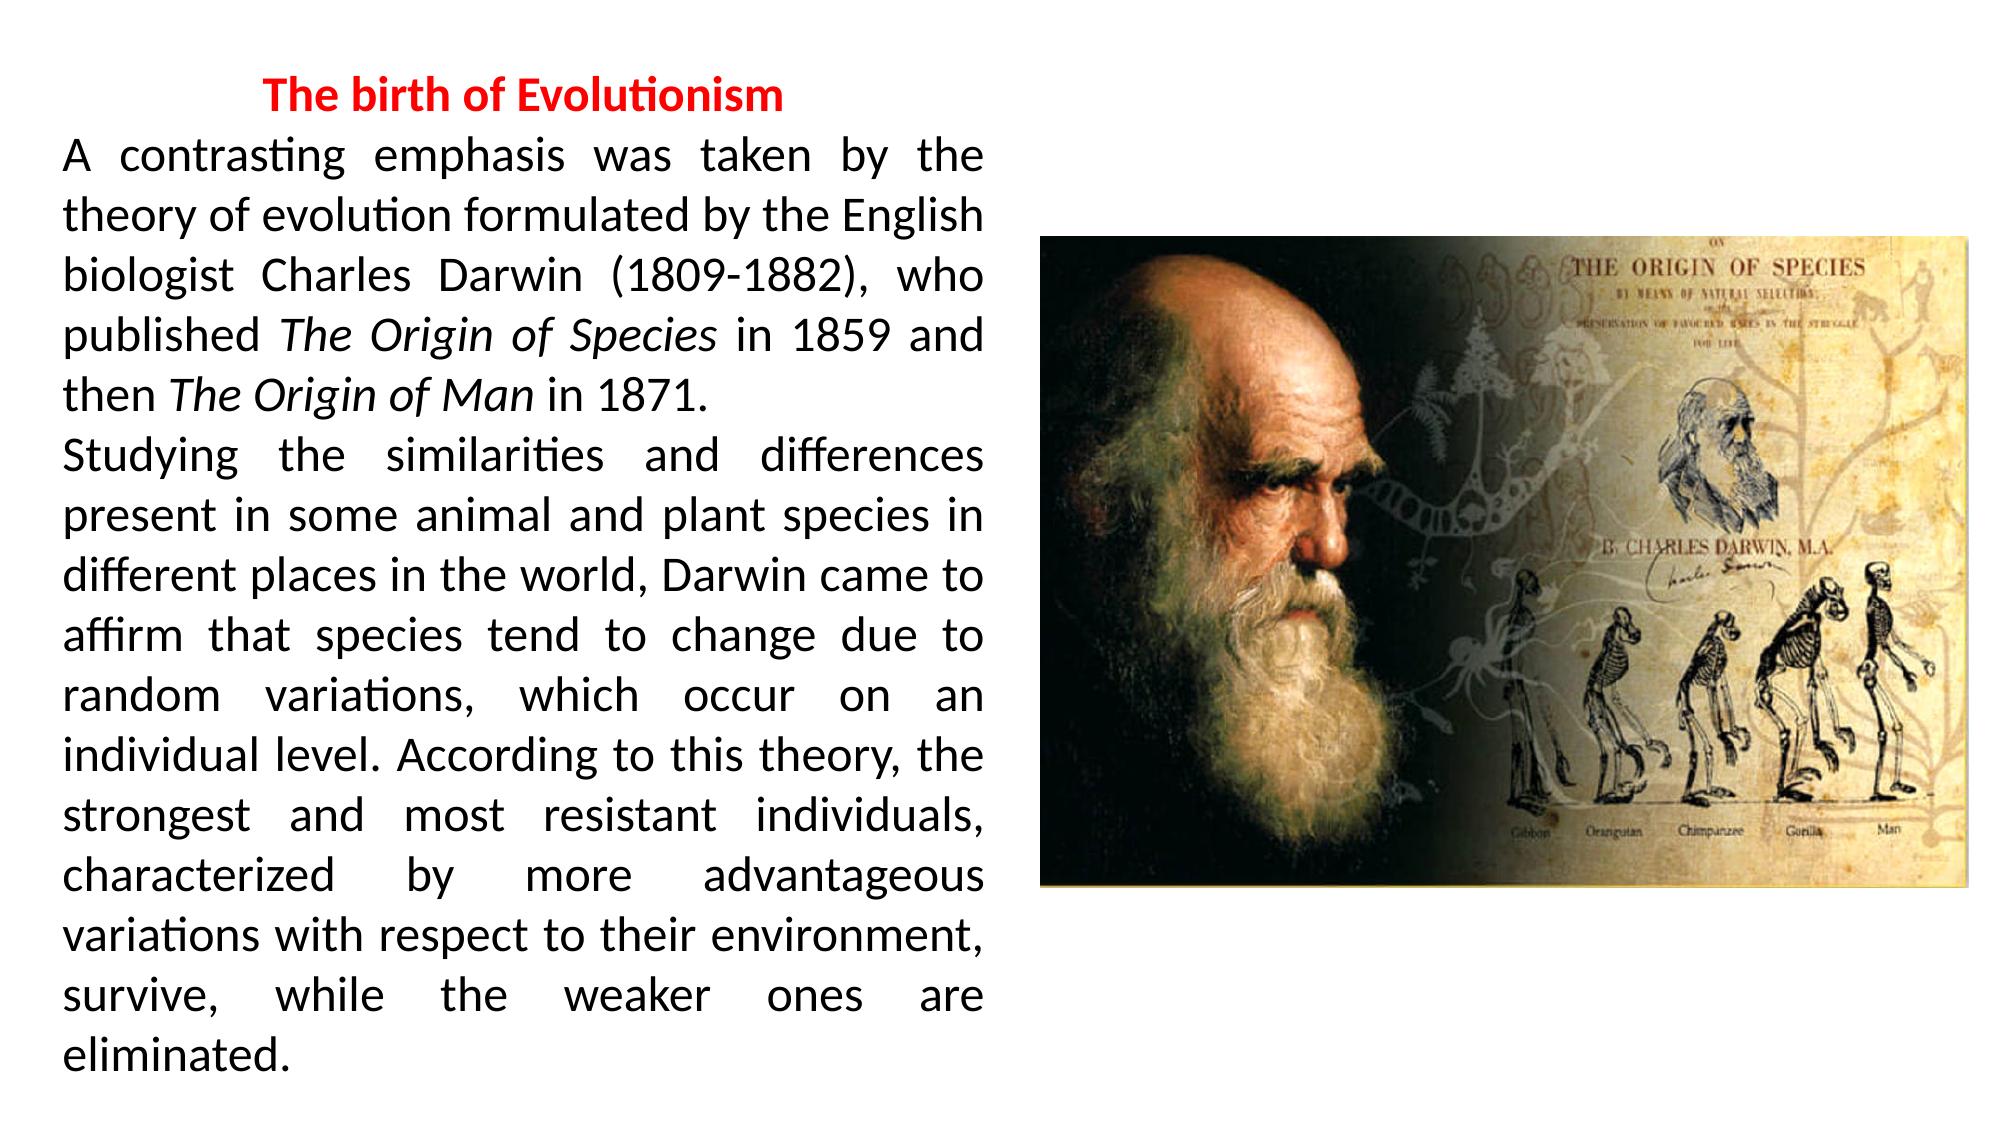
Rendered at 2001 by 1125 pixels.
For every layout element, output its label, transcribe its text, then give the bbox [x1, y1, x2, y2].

picture [1040, 236, 1969, 888]
text_box The birth of Evolutionism A contrasting emphasis was taken by the theory of evolution formulated by the English biologist Charles Darwin (1809-1882), who published The Origin of Species in 1859 and then The Origin of Man in 1871. Studying the similarities and differences present in some animal and plant species in different places in the world, Darwin came to affirm that species tend to change due to random variations, which occur on an individual level. According to this theory, the strongest and most resistant individuals, characterized by more advantageous variations with respect to their environment, survive, while the weaker ones are eliminated. [47, 54, 1000, 1090]
